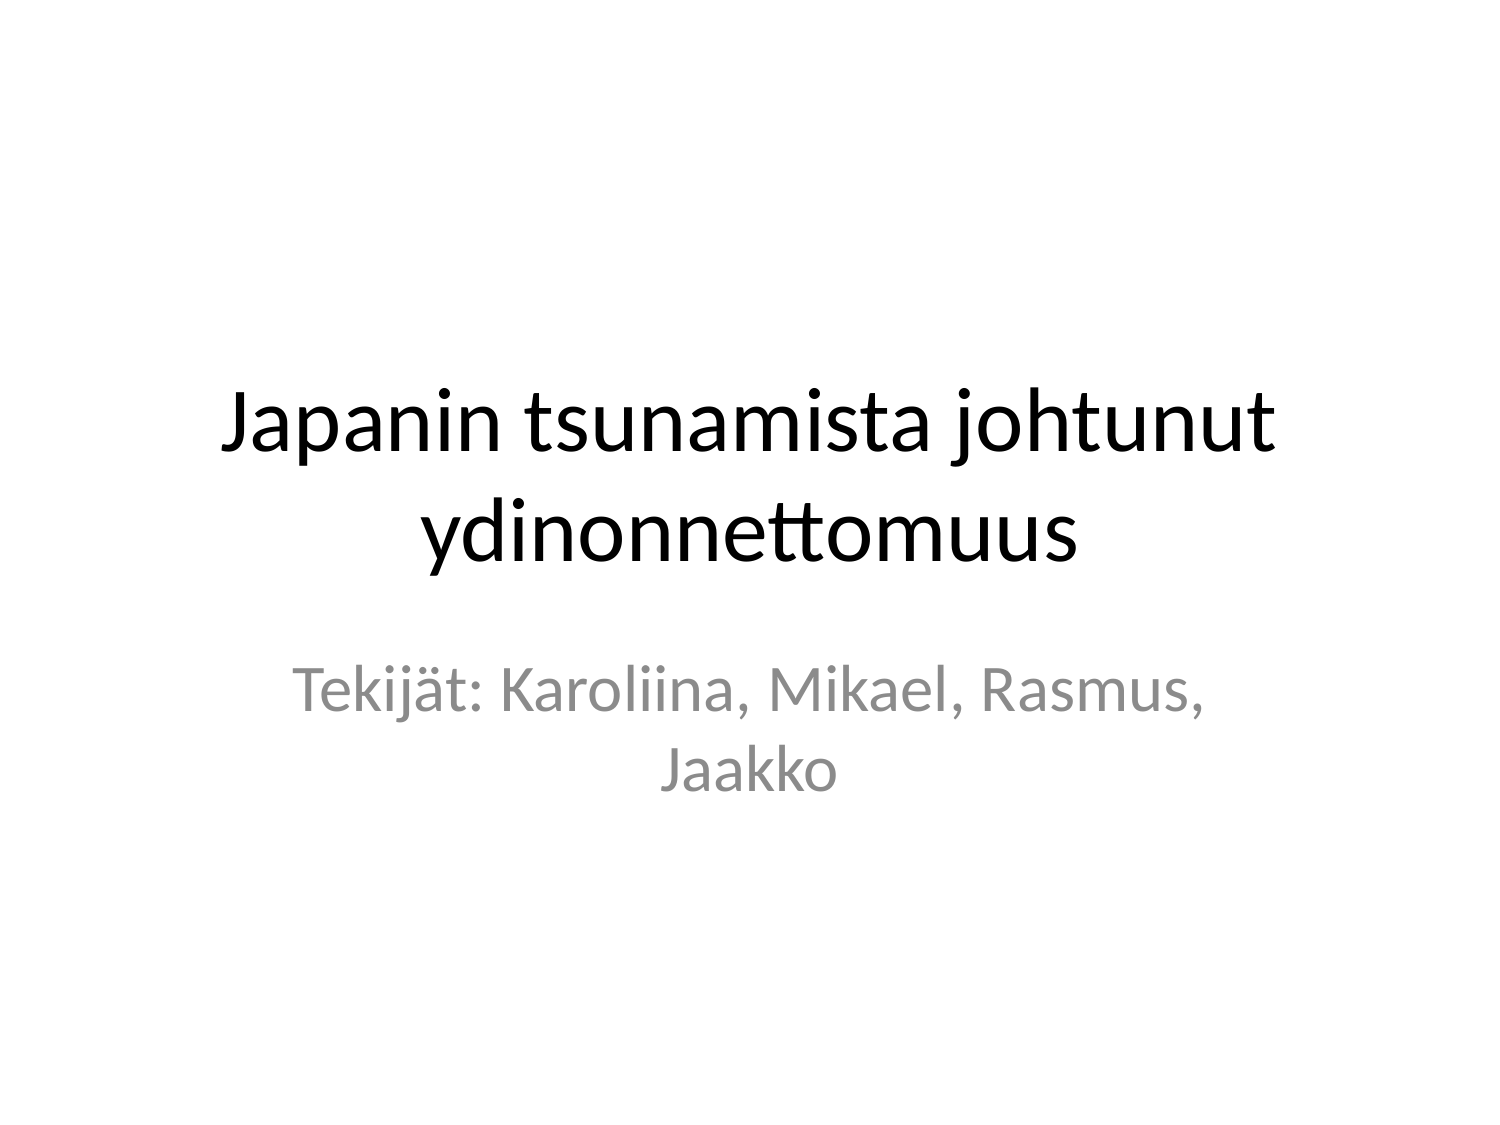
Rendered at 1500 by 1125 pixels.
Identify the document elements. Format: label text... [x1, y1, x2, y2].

title Japanin tsunamista johtunut ydinonnettomuus [112, 349, 1388, 591]
subtitle Tekijät: Karoliina, Mikael, Rasmus, Jaakko [225, 637, 1275, 925]
